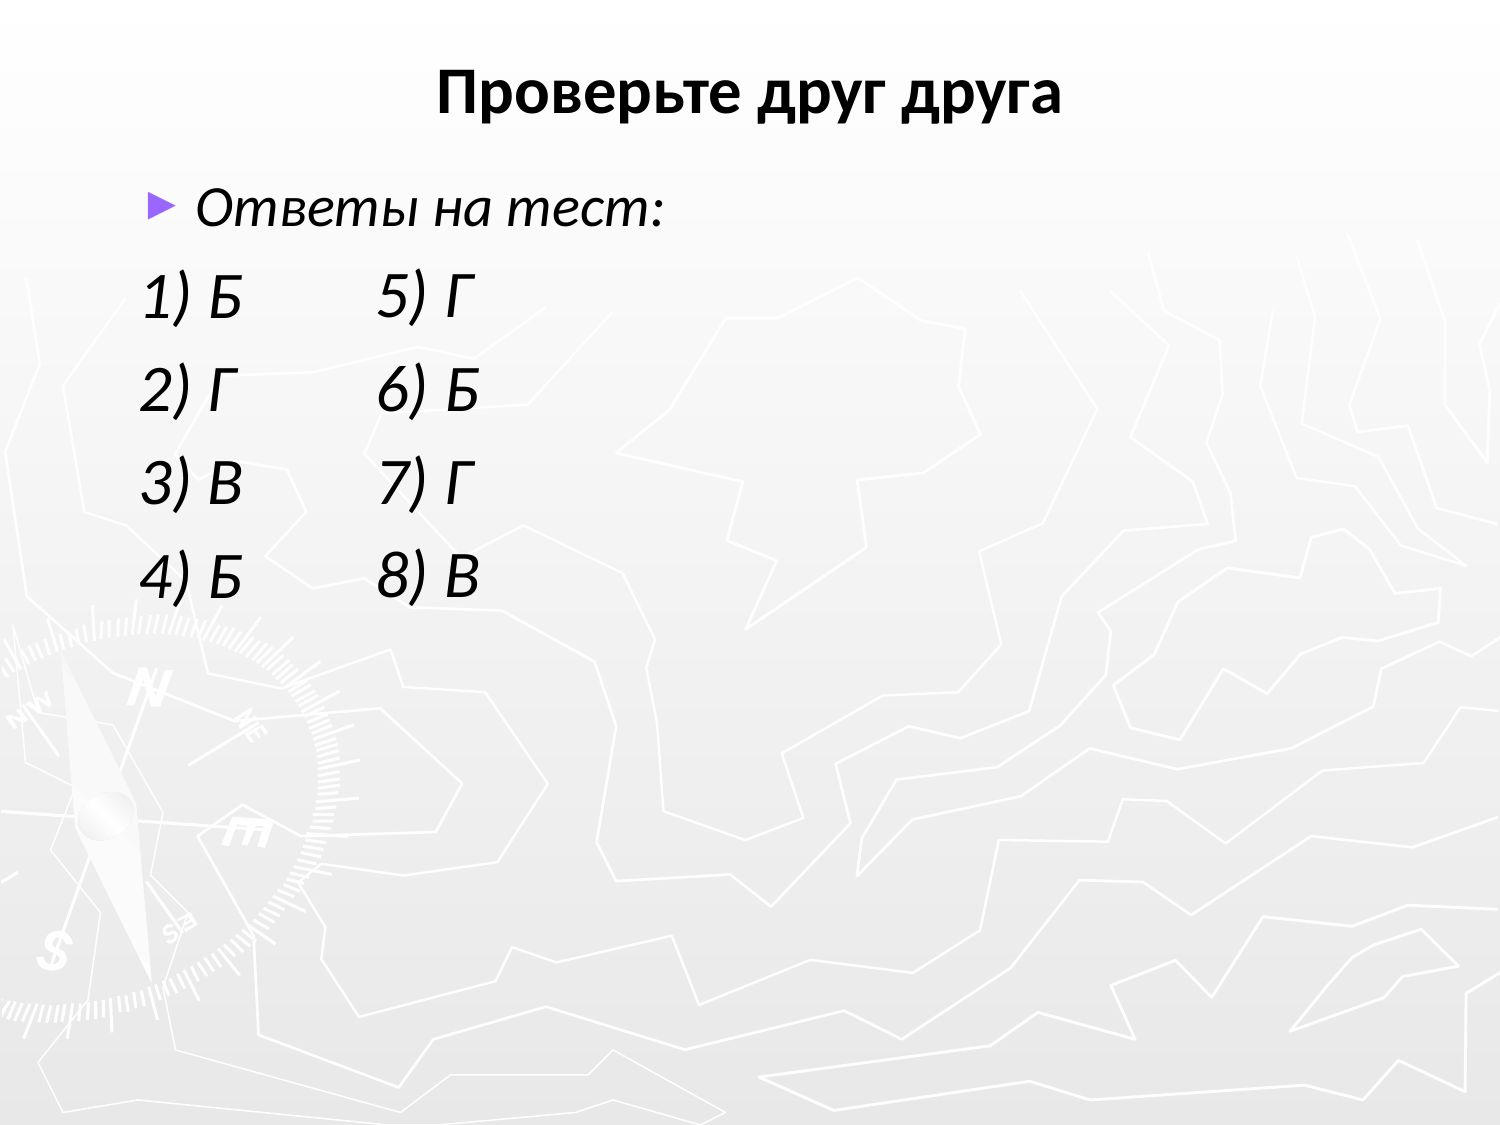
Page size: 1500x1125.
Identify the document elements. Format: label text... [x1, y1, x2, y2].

list 5) Г 6) Б 7) Г 8) В [359, 243, 1061, 982]
list Ответы на тест: 1) Б 2) Г 3) В 4) Б [123, 160, 727, 900]
title Проверьте друг друга [49, 37, 1451, 138]
